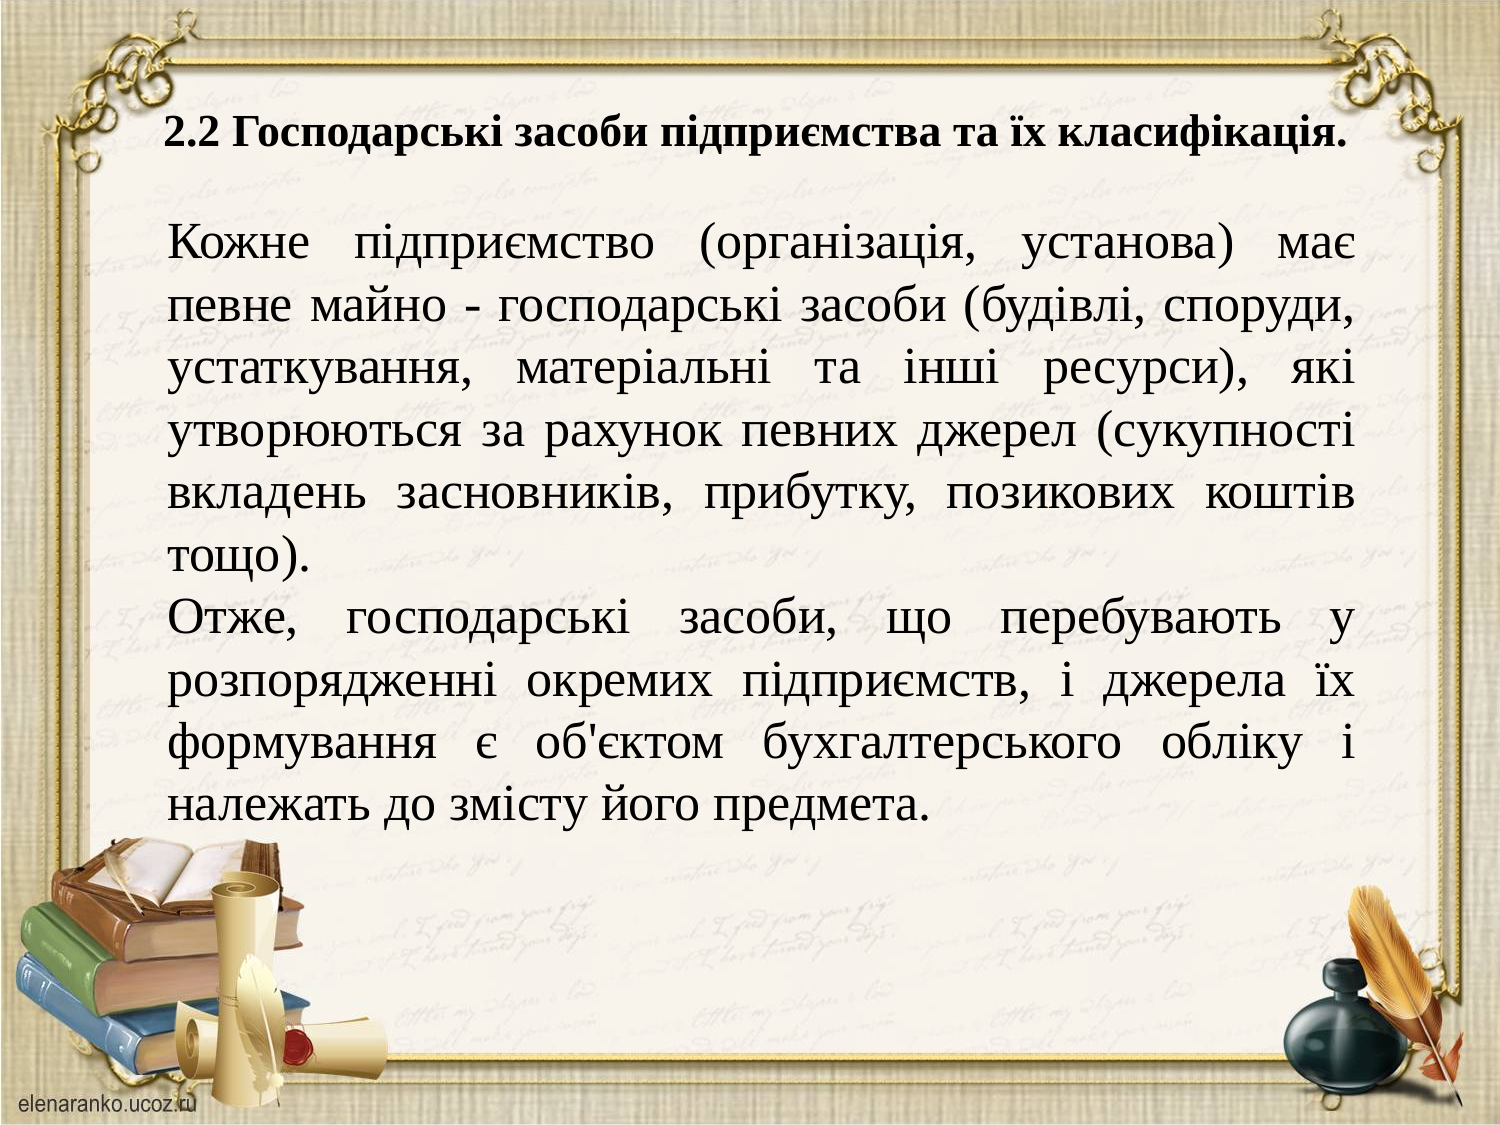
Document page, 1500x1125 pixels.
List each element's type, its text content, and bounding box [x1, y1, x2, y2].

picture [0, 0, 1500, 1125]
text_box 2.2 Господарські засоби підприємства та їх класифікація. [82, 93, 1430, 164]
text_box Кожне підприємство (організація, установа) має певне майно - господарські засоби (будівлі, споруди, устаткування, матеріальні та інші ресурси), які утворюються за рахунок певних джерел (сукупності вкладень засновників, прибутку, позикових коштів тощо). Отже, господарські засоби, що перебувають у розпорядженні окремих підприємств, і джерела їх формування є об'єктом бухгалтерського обліку і належать до змісту його предмета. [152, 199, 1372, 839]
